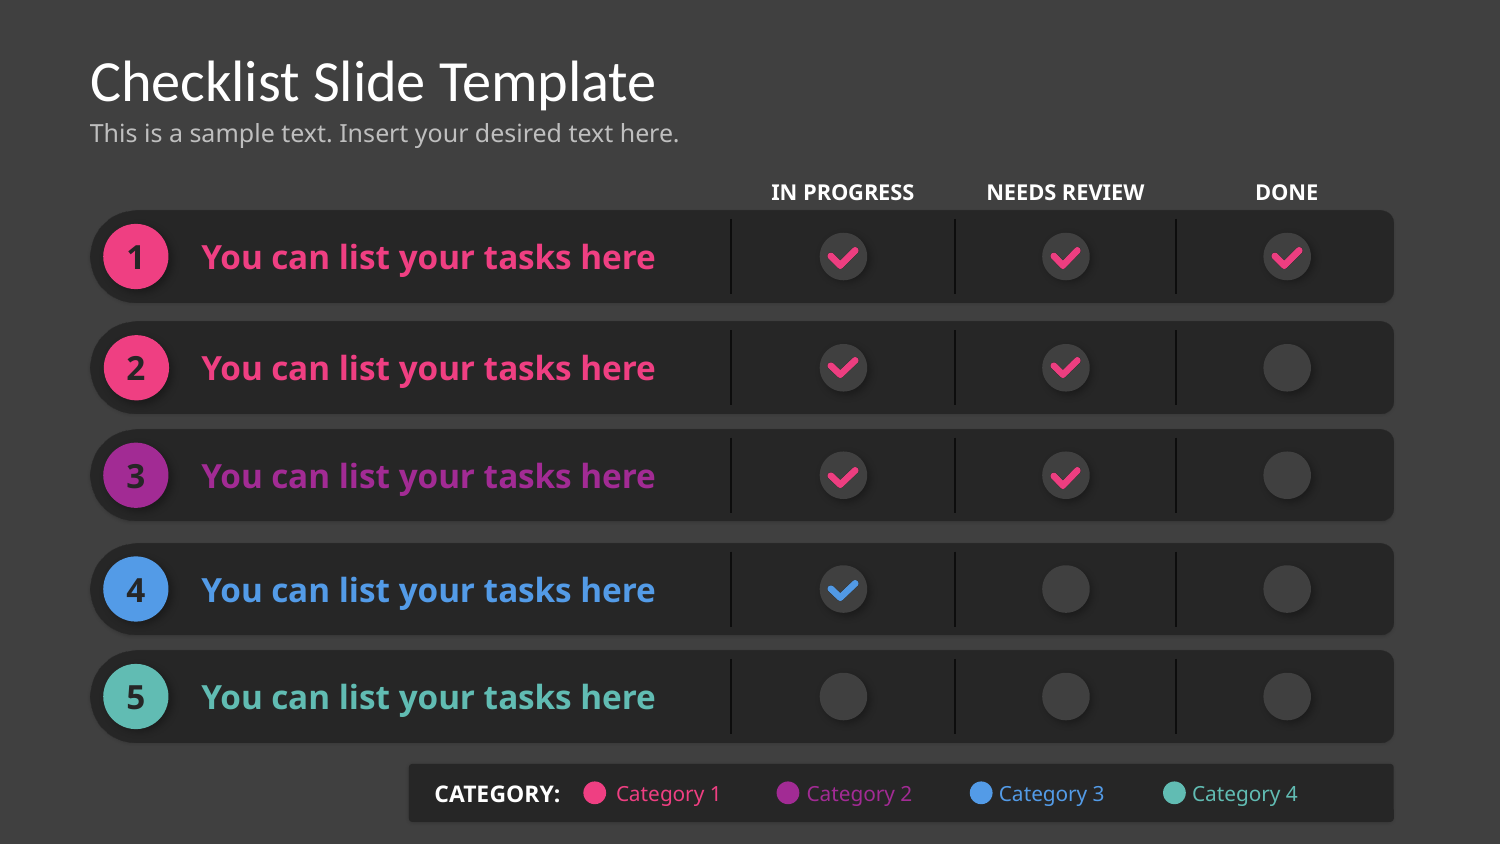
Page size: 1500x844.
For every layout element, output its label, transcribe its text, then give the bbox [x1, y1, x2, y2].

text_box Category 3 [998, 780, 1114, 806]
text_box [90, 650, 1394, 743]
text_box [90, 542, 1394, 635]
text_box Category 4 [1192, 780, 1307, 806]
text_box Category 1 [616, 780, 731, 806]
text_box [90, 429, 1394, 522]
text_box [581, 779, 609, 807]
text_box [406, 761, 1396, 825]
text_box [90, 321, 1394, 414]
text_box NEEDS REVIEW [986, 179, 1145, 206]
title Checklist Slide Template [75, 33, 1375, 122]
text_box [1160, 779, 1188, 807]
text_box IN PROGRESS [769, 179, 917, 206]
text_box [90, 210, 1394, 303]
text_box [774, 779, 802, 807]
text_box DONE [1243, 179, 1330, 206]
list This is a sample text. Insert your desired text here. [74, 110, 1075, 173]
text_box [967, 779, 995, 807]
text_box Category 2 [806, 780, 922, 806]
text_box CATEGORY: [434, 779, 565, 807]
